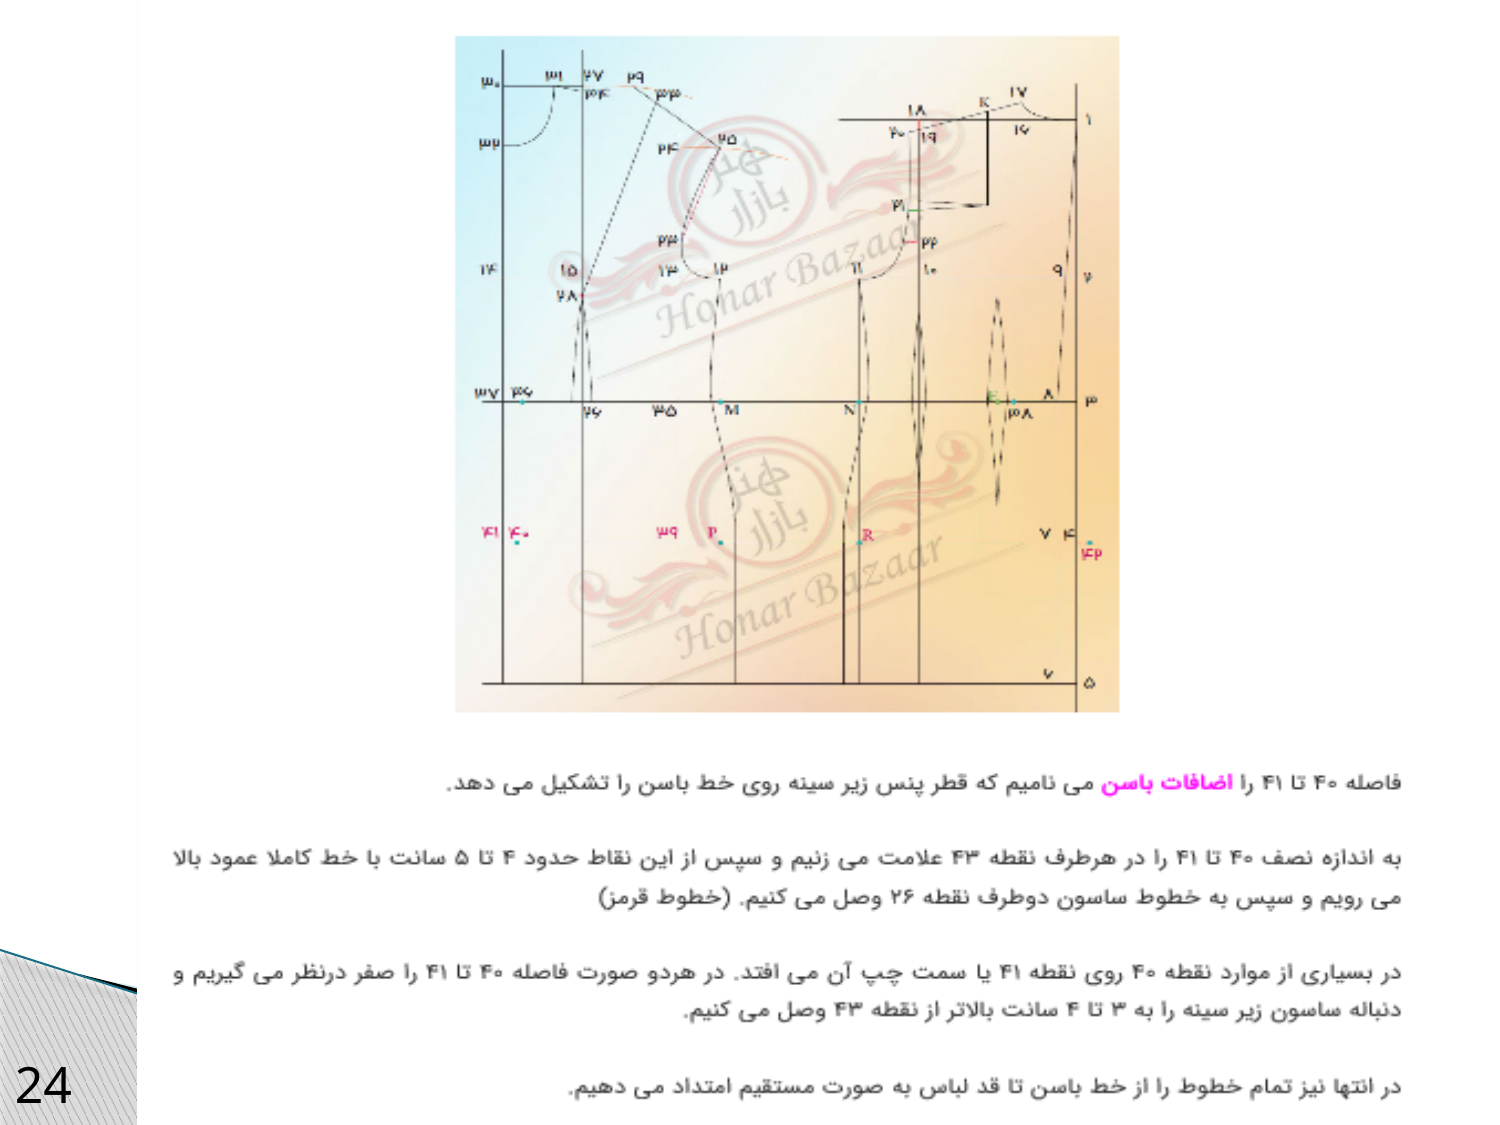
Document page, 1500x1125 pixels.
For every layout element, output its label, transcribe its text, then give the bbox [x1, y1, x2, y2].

text_box 24 [0, 1046, 100, 1122]
picture [137, 0, 1472, 1125]
